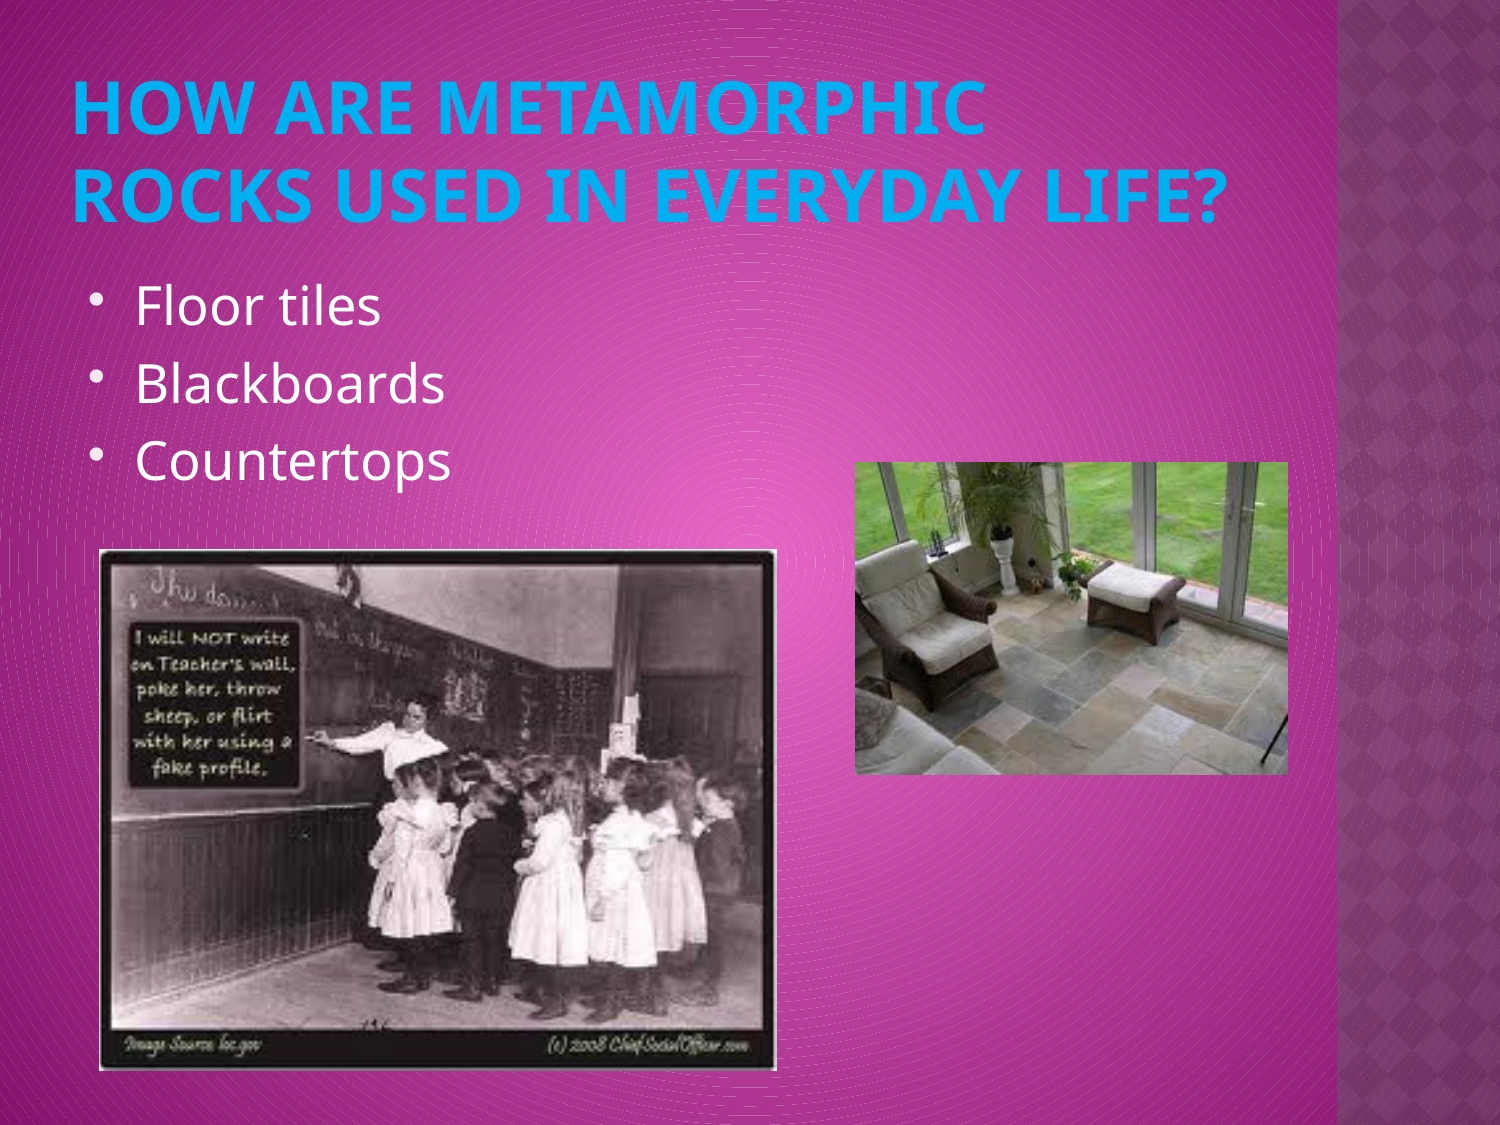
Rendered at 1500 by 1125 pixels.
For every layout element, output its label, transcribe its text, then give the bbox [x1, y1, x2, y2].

picture [855, 462, 1288, 776]
picture [99, 549, 777, 1071]
title How are metamorphic rocks used in everyday life? [62, 50, 1250, 238]
list Floor tiles Blackboards Countertops [75, 264, 1263, 1059]
